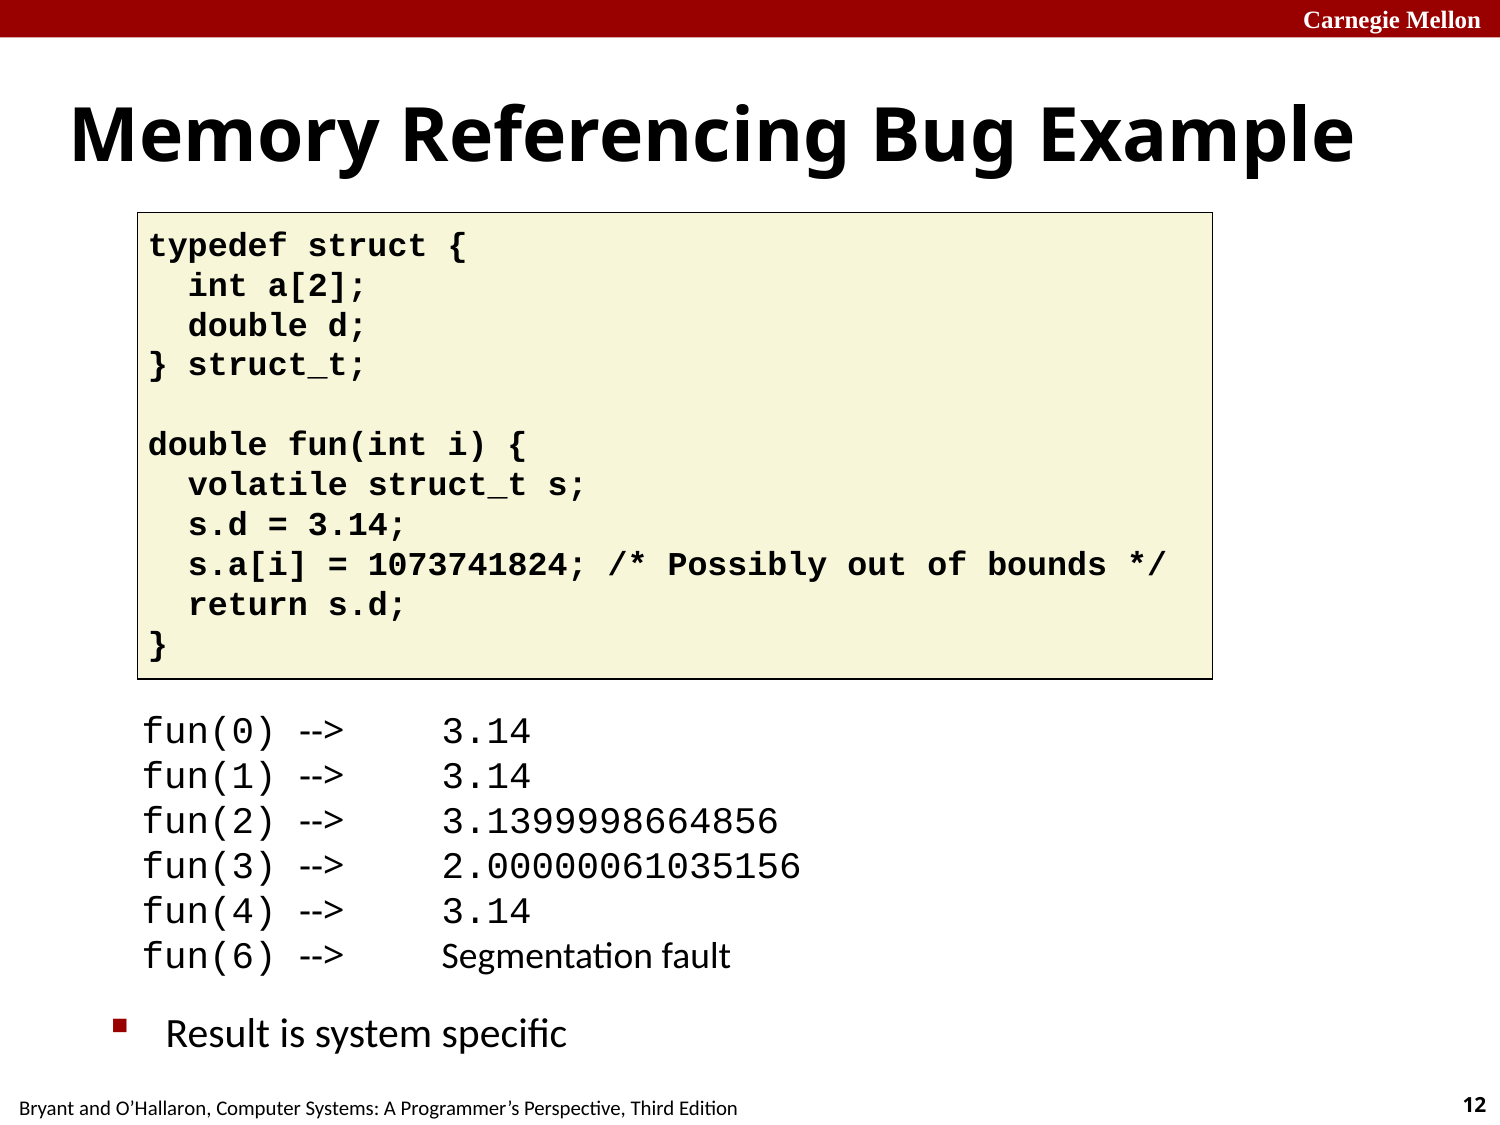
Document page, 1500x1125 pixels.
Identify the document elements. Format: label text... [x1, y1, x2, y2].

title Memory Referencing Bug Example [62, 41, 1438, 222]
text_box fun(0) --> 3.14 fun(1) --> 3.14 fun(2) --> 3.1399998664856 fun(3) --> 2.00000061035156 fun(4) --> 3.14 fun(6) --> Segmentation fault [135, 699, 1338, 1000]
list Result is system specific [74, 999, 1426, 1093]
text_box typedef struct { int a[2]; double d; } struct_t; double fun(int i) { volatile struct_t s; s.d = 3.14; s.a[i] = 1073741824; /* Possibly out of bounds */ return s.d; } [137, 212, 1213, 680]
